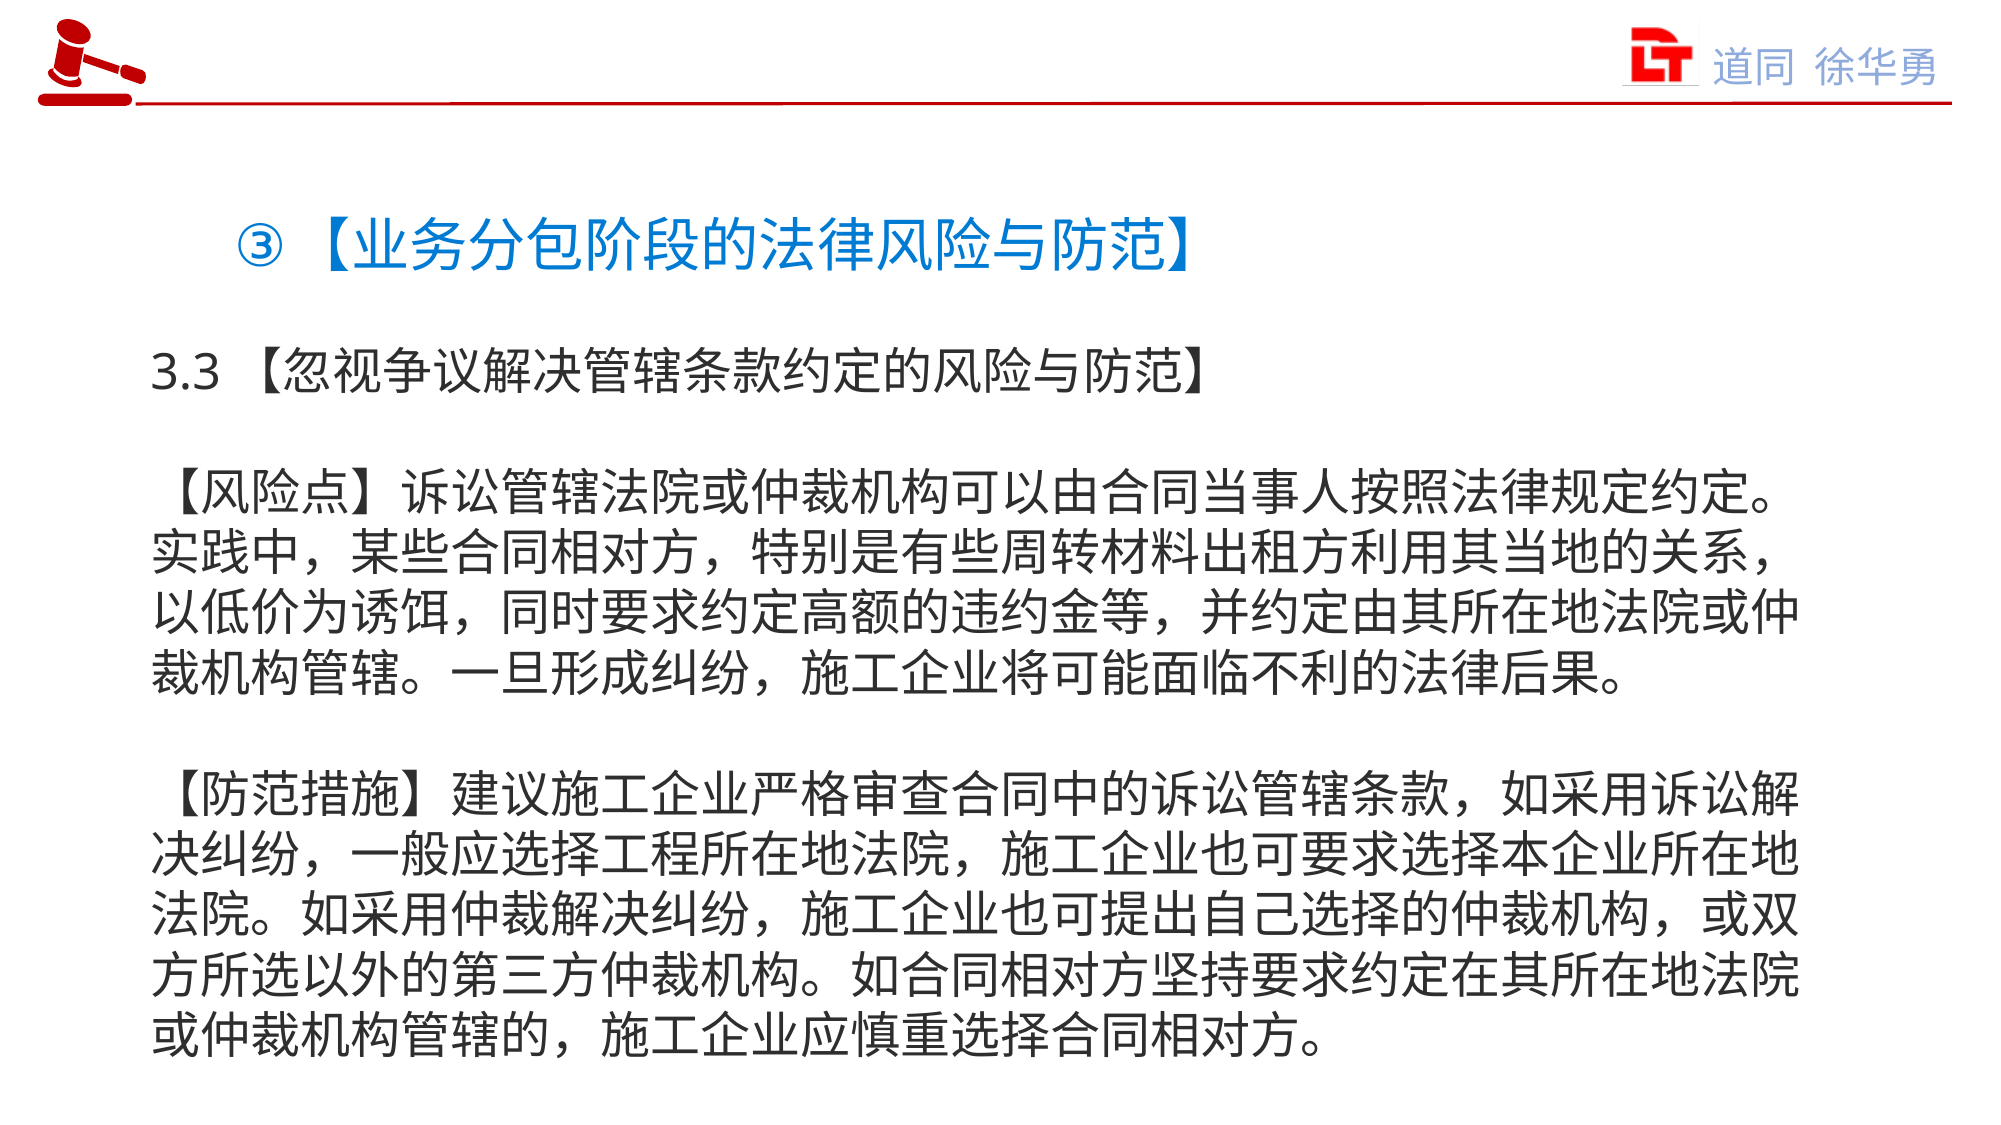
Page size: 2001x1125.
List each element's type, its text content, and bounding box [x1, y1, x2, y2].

picture [1622, 19, 1699, 97]
text_box 【业务分包阶段的法律风险与防范】 3.3【忽视争议解决管辖条款约定的风险与防范】 【风险点】诉讼管辖法院或仲裁机构可以由合同当事人按照法律规定约定。实践中，某些合同相对方，特别是有些周转材料出租方利用其当地的关系，以低价为诱饵，同时要求约定高额的违约金等，并约定由其所在地法院或仲裁机构管辖。一旦形成纠纷，施工企业将可能面临不利的法律后果。 【防范措施】建议施工企业严格审查合同中的诉讼管辖条款，如采用诉讼解决纠纷，一般应选择工程所在地法院，施工企业也可要求选择本企业所在地法院。如采用仲裁解决纠纷，施工企业也可提出自己选择的仲裁机构，或双方所选以外的第三方仲裁机构。如合同相对方坚持要求约定在其所在地法院或仲裁机构管辖的，施工企业应慎重选择合同相对方。 [135, 210, 1830, 1072]
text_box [37, 17, 1954, 106]
